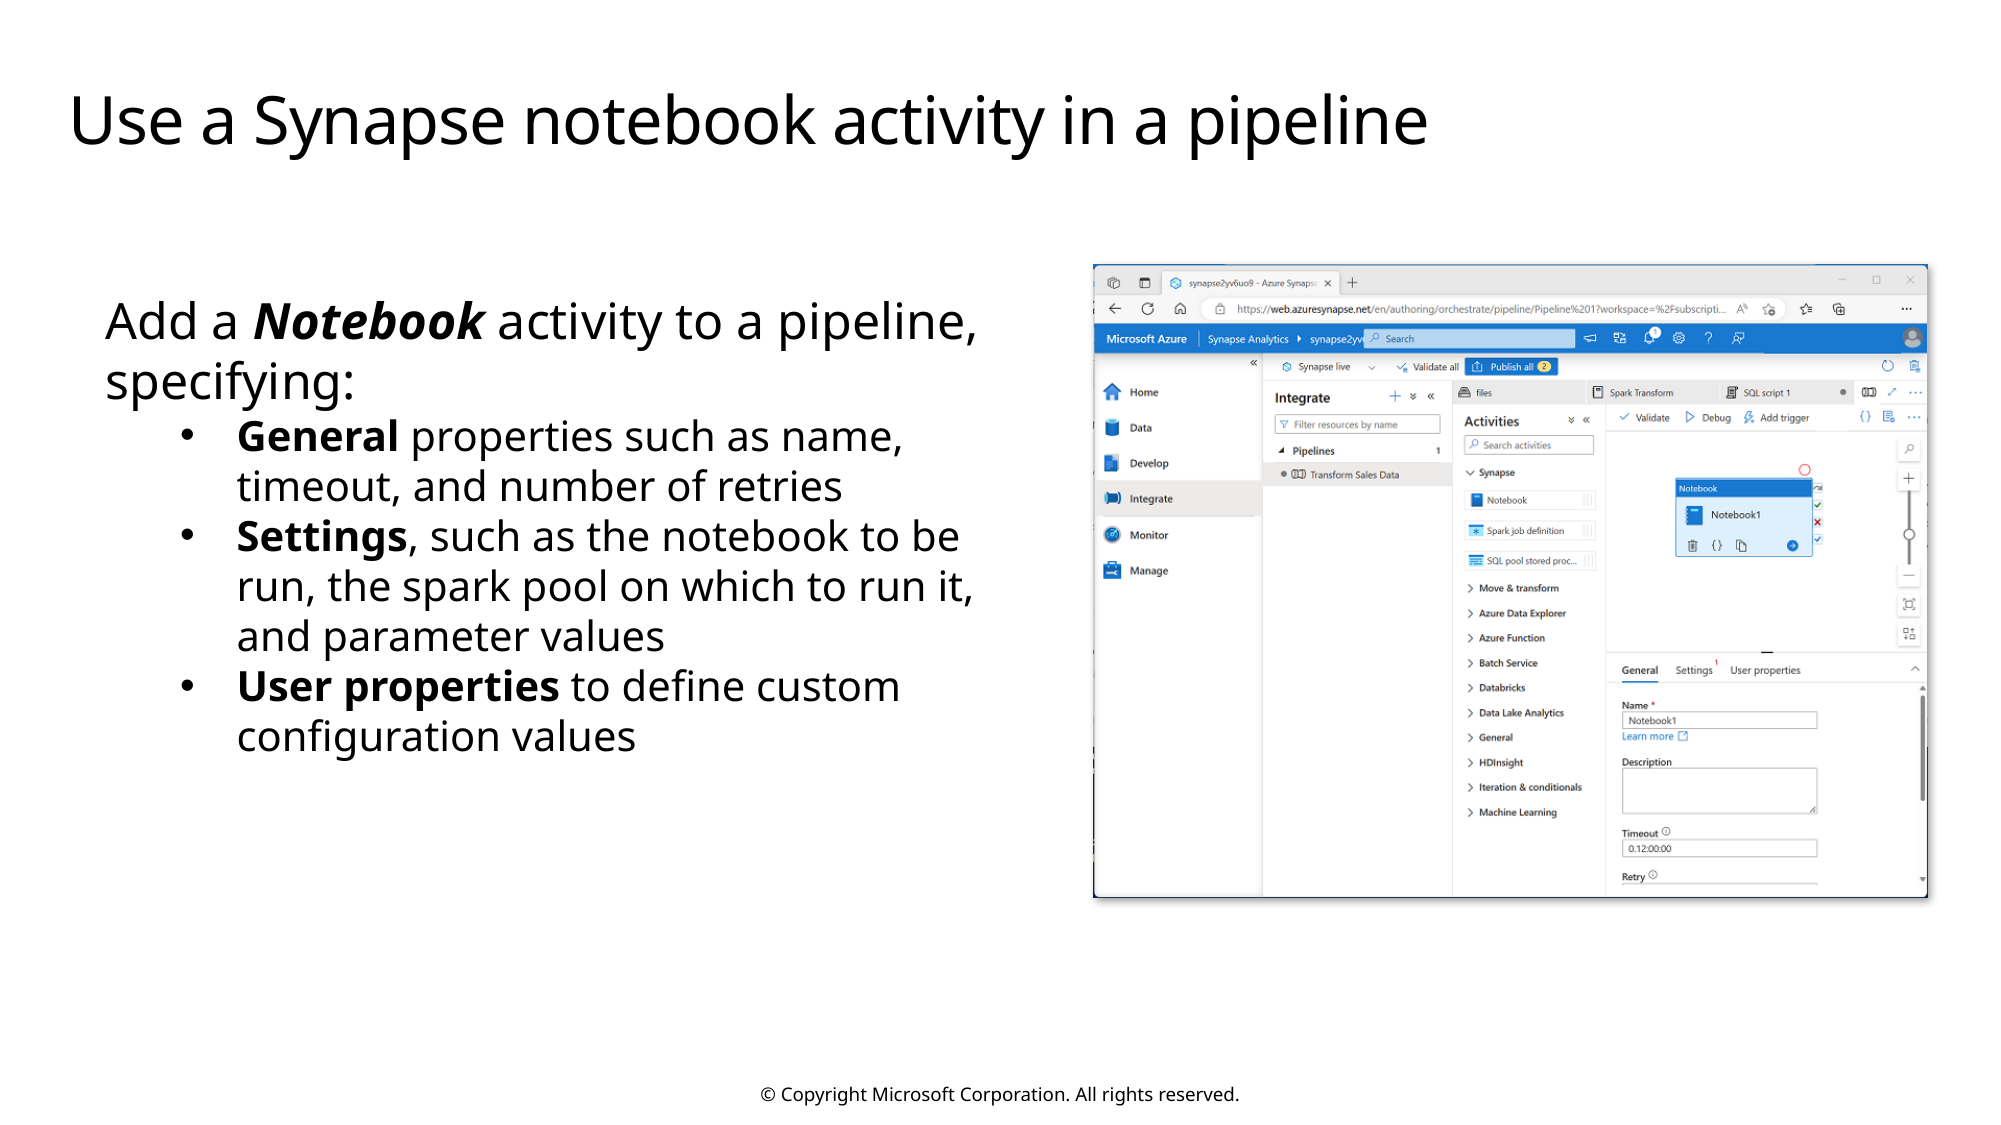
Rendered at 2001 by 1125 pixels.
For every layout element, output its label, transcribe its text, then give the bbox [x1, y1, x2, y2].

picture [1093, 264, 1928, 898]
text_box Add a Notebook activity to a pipeline, specifying: General properties such as name, timeout, and number of retries Settings, such as the notebook to be run, the spark pool on which to run it, and parameter values User properties to define custom configuration values [90, 282, 1042, 768]
title Use a Synapse notebook activity in a pipeline [68, 72, 1930, 184]
